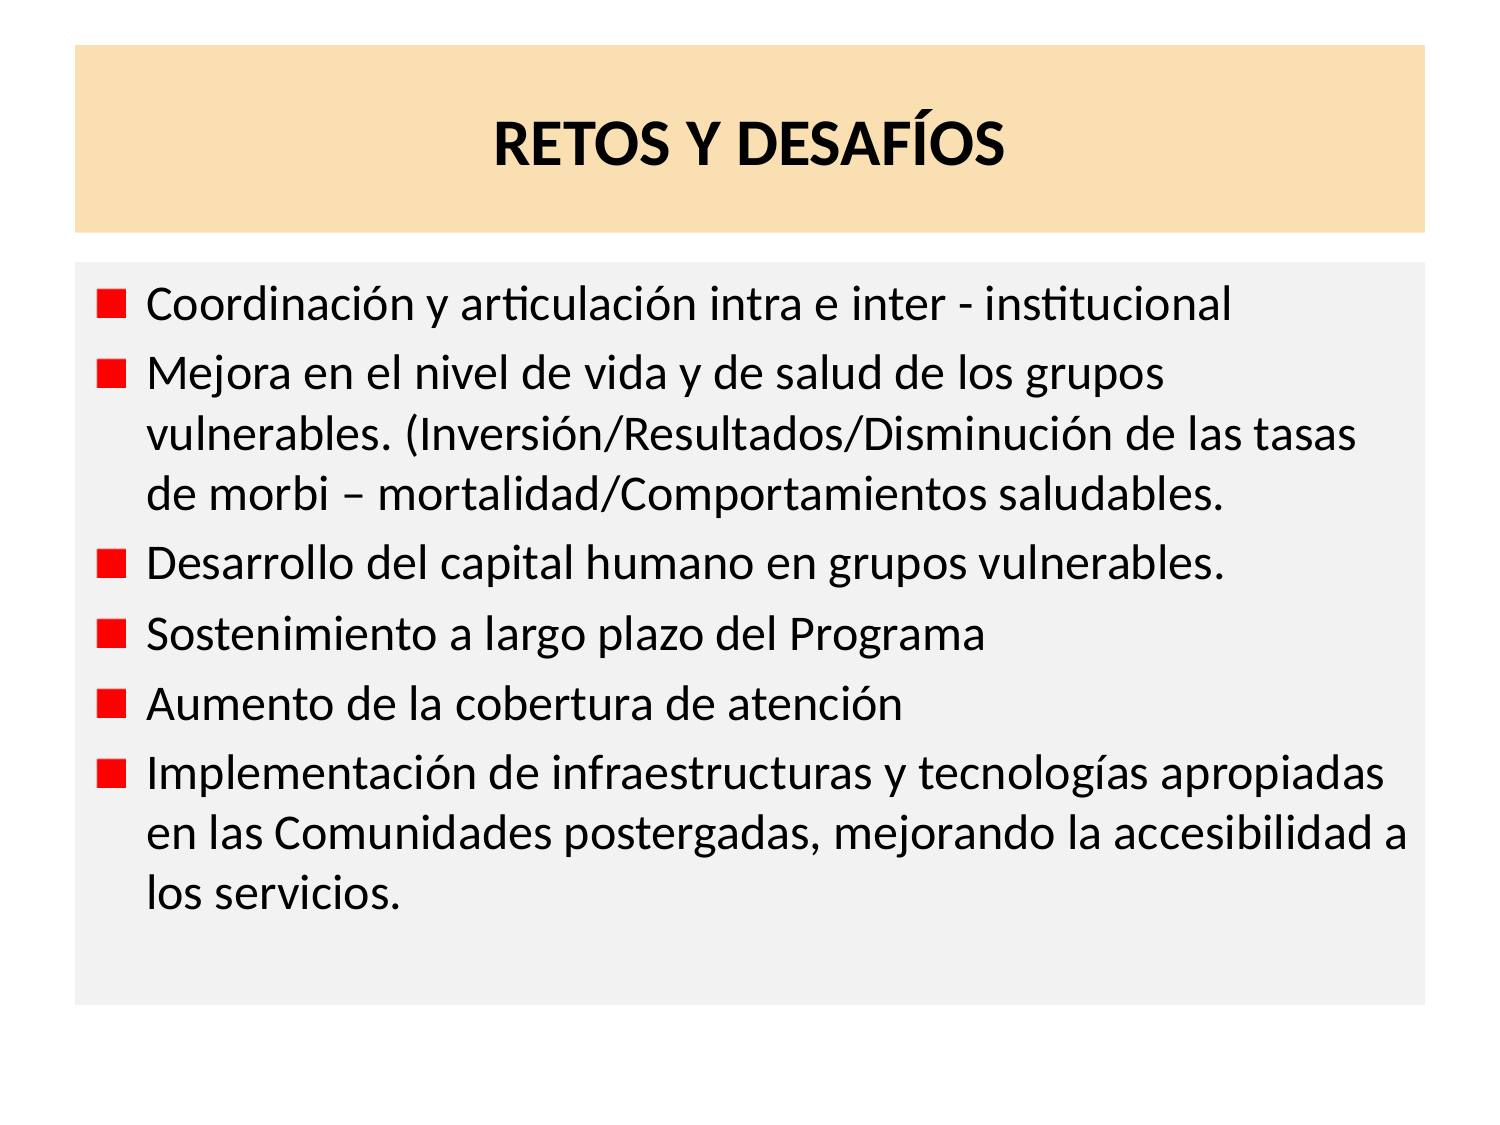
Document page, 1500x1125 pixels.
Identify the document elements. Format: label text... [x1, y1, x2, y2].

picture [90, 282, 126, 318]
picture [90, 752, 126, 788]
picture [90, 612, 126, 648]
picture [90, 542, 126, 578]
picture [90, 682, 126, 718]
title RETOS Y DESAFÍOS [75, 45, 1425, 233]
picture [90, 352, 126, 388]
list Coordinación y articulación intra e inter - institucional Mejora en el nivel de vida y de salud de los grupos vulnerables. (Inversión/Resultados/Disminución de las tasas de morbi – mortalidad/Comportamientos saludables. Desarrollo del capital humano en grupos vulnerables. Sostenimiento a largo plazo del Programa Aumento de la cobertura de atención Implementación de infraestructuras y tecnologías apropiadas en las Comunidades postergadas, mejorando la accesibilidad a los servicios. [75, 262, 1425, 1005]
